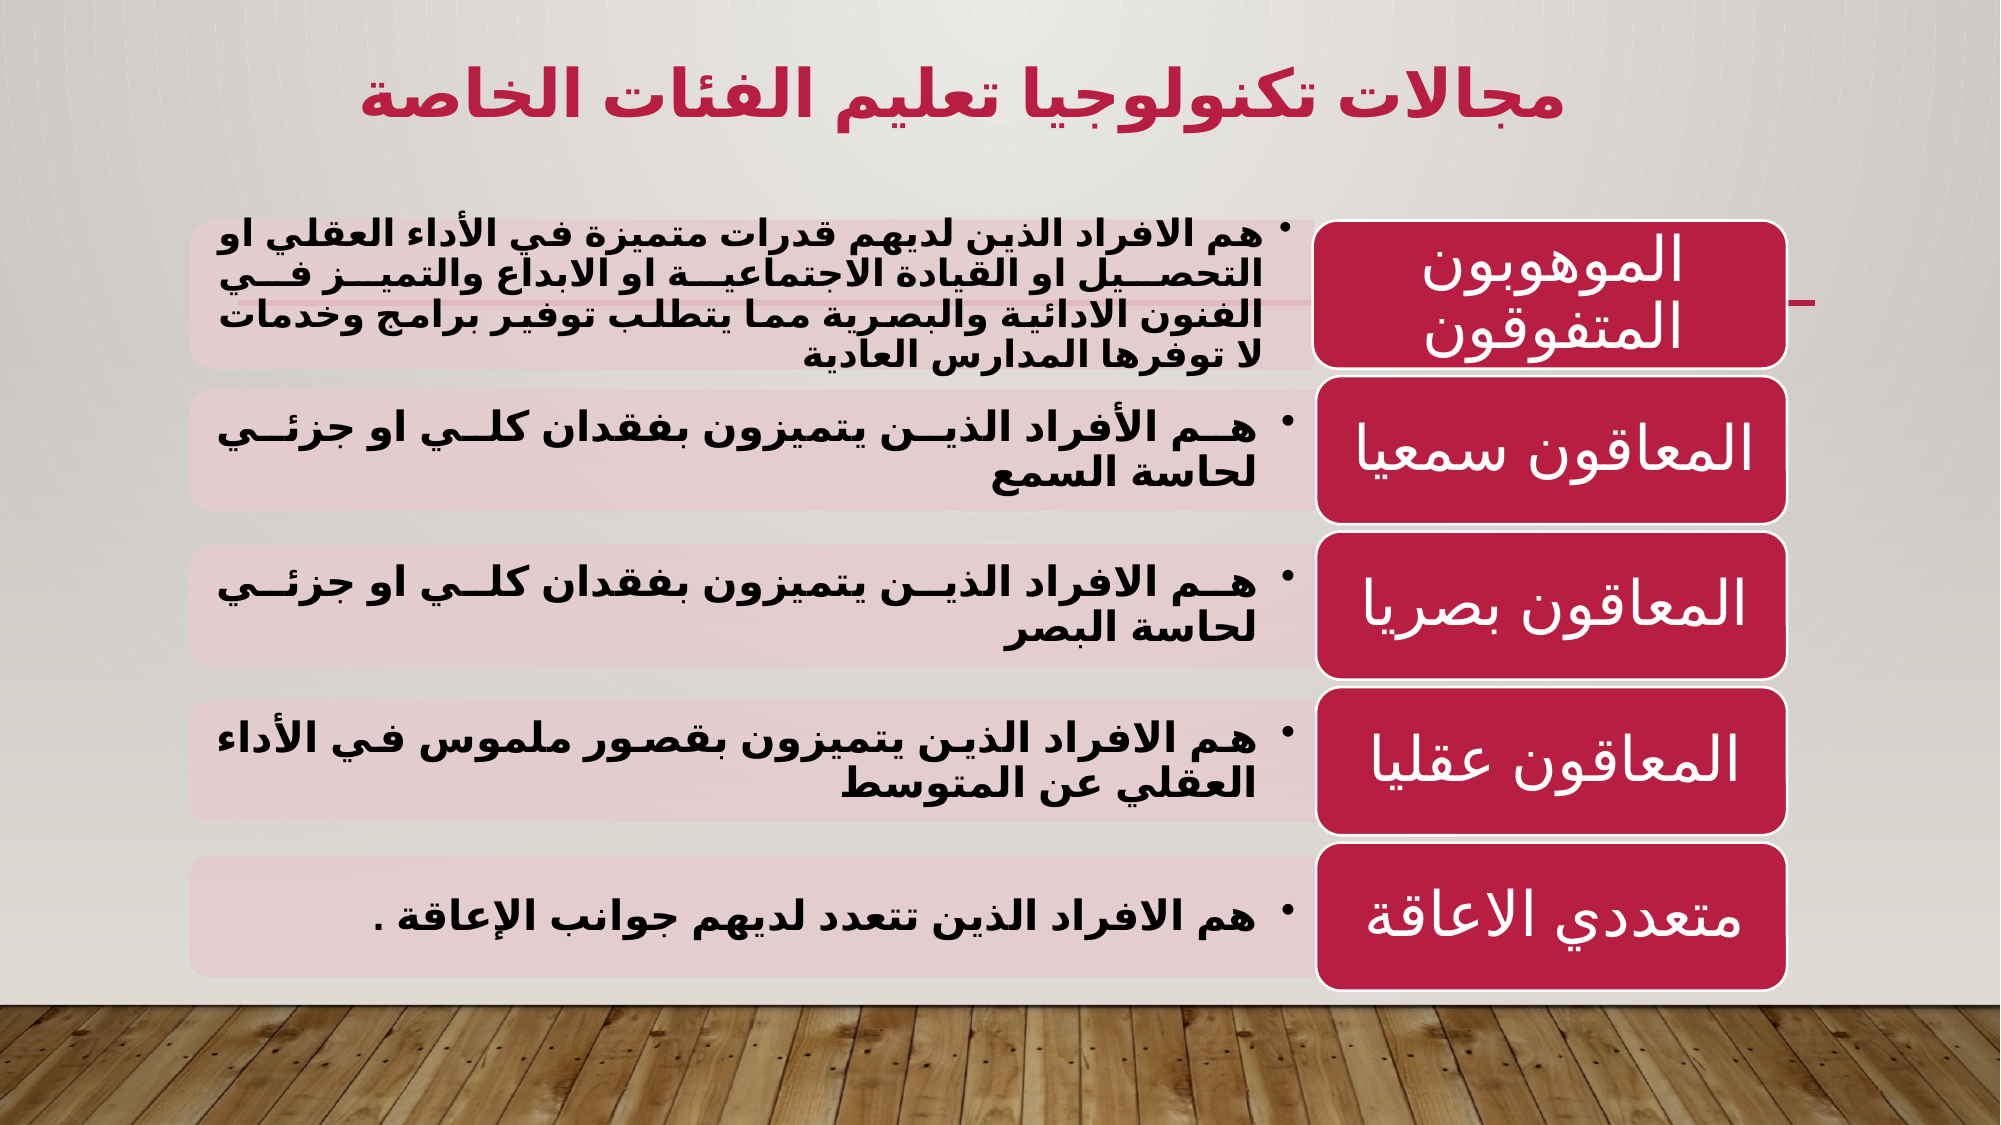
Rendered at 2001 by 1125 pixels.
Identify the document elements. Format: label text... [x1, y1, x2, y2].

picture [0, 1005, 2000, 1125]
title مجالات تكنولوجيا تعليم الفئات الخاصة [224, 52, 1686, 219]
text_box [108, 219, 1869, 992]
